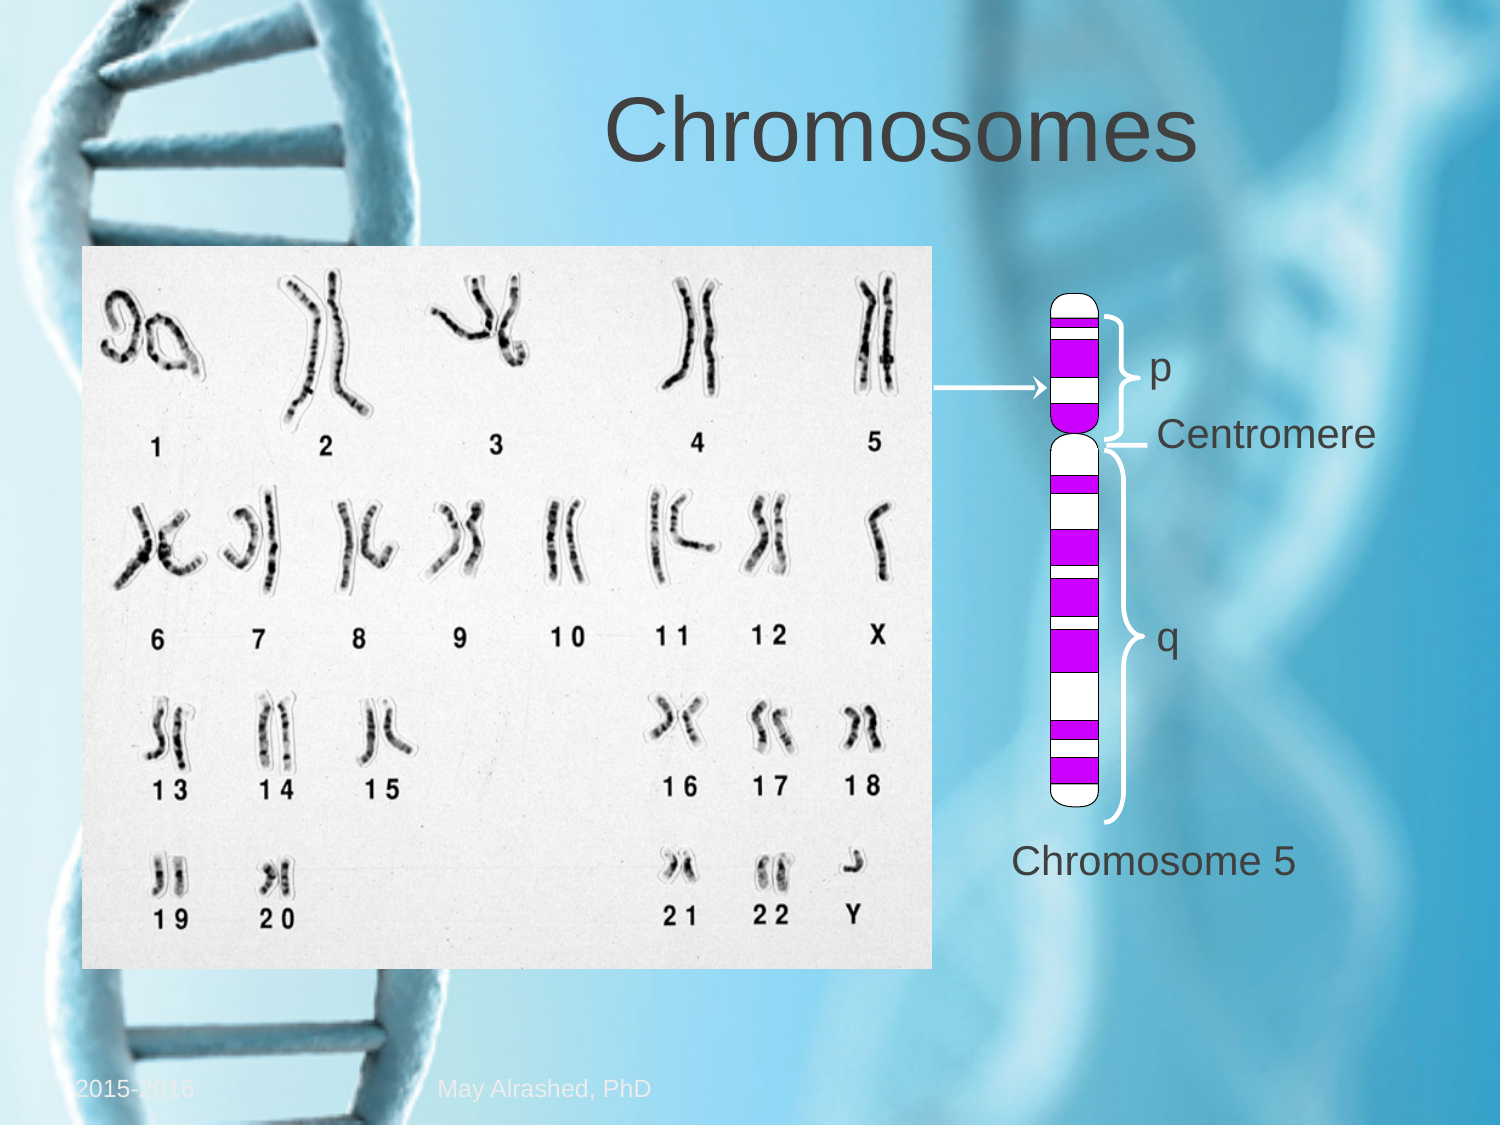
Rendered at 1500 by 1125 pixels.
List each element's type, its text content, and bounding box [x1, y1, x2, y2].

text_box [1104, 450, 1143, 823]
text_box q [1141, 602, 1195, 668]
text_box [1108, 316, 1139, 440]
text_box Centromere [1141, 398, 1393, 464]
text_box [1045, 292, 1102, 810]
footer May Alrashed, PhD [437, 1042, 988, 1103]
text_box p [1134, 332, 1188, 398]
picture [0, 0, 1500, 1125]
text_box Chromosomes [349, 62, 1454, 153]
slide_number 2015-2016 [75, 1042, 425, 1103]
text_box [1104, 450, 1108, 817]
text_box Chromosome 5 [996, 826, 1312, 892]
